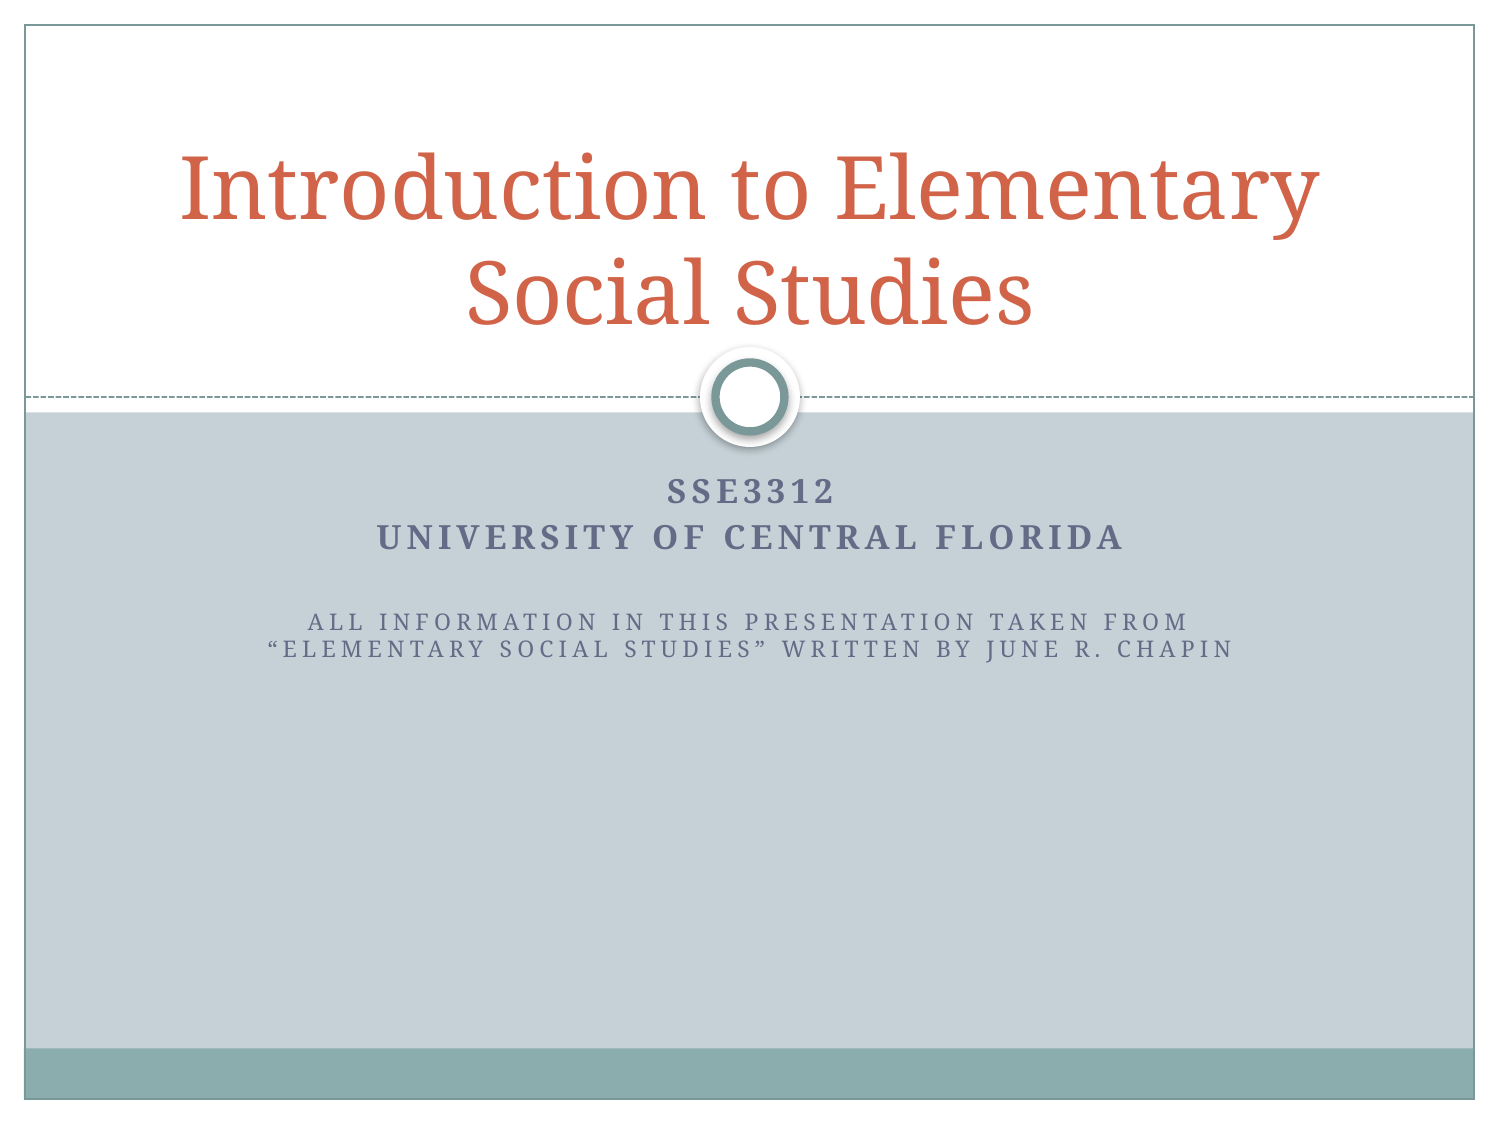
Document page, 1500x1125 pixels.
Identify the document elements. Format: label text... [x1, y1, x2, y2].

title Introduction to Elementary Social Studies [112, 62, 1388, 350]
subtitle Sse3312 University of central Florida All information in this presentation taken from “Elementary Social Studies” written by June R. Chapin [225, 462, 1275, 750]
